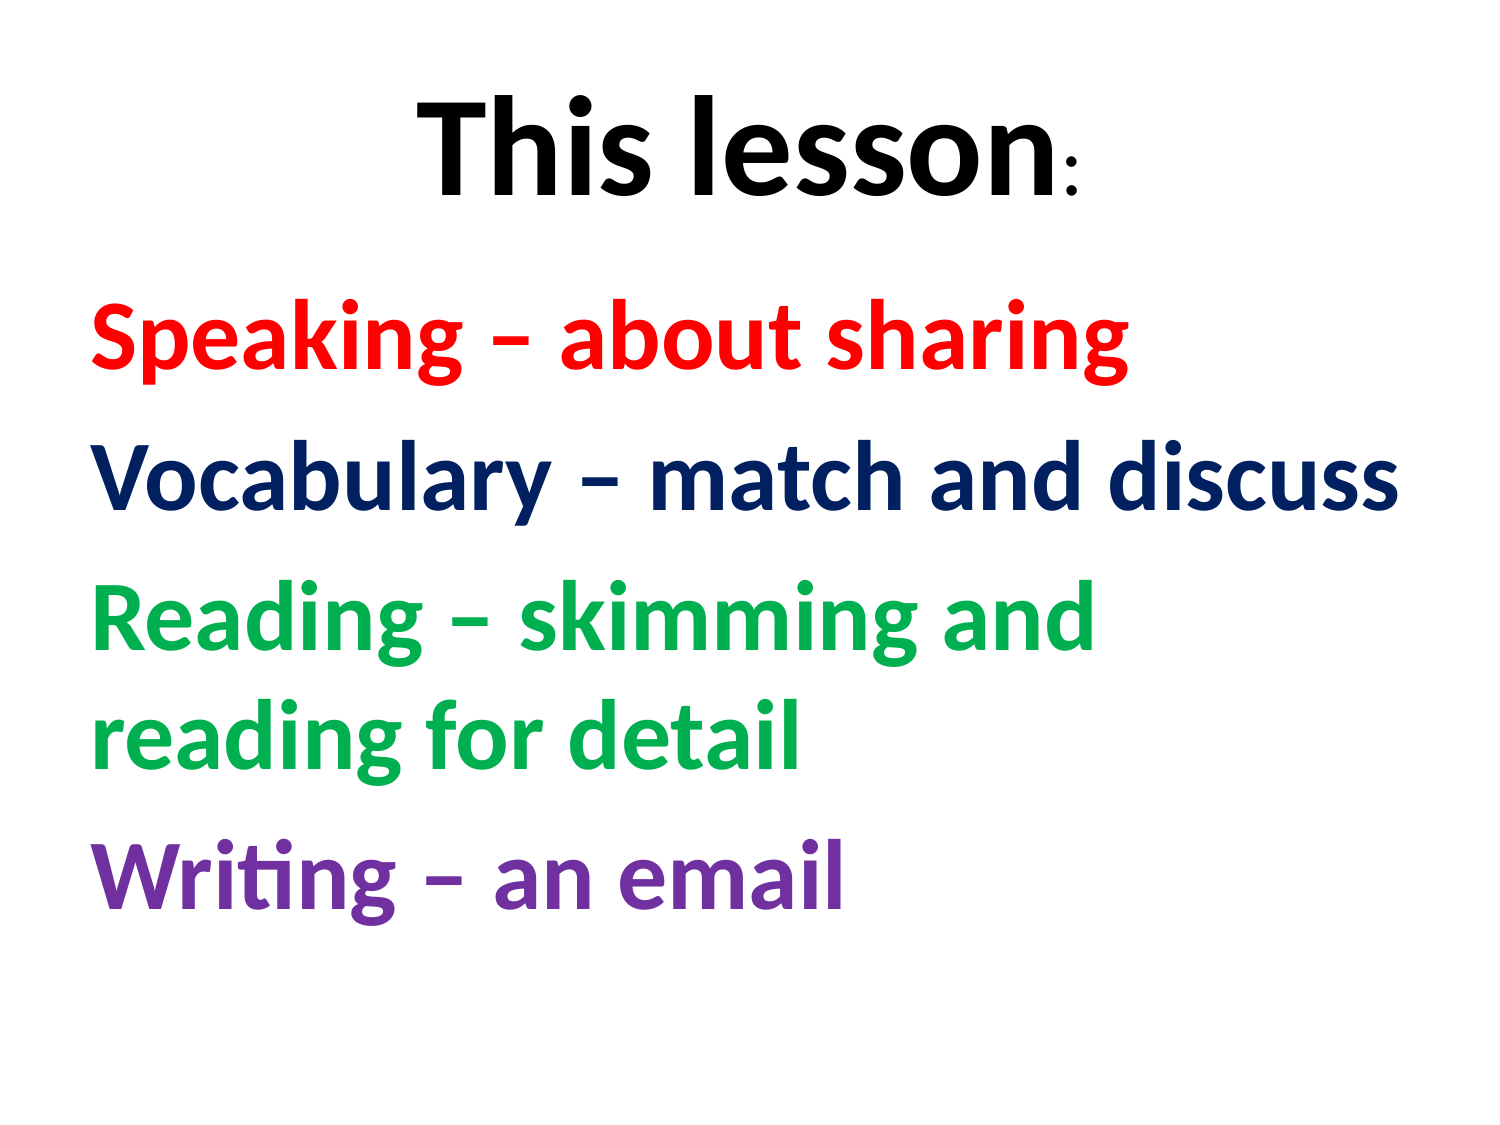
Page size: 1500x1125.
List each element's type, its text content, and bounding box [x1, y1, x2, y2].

list Speaking – about sharing Vocabulary – match and discuss Reading – skimming and reading for detail Writing – an email [75, 262, 1425, 1005]
title This lesson: [75, 45, 1425, 233]
